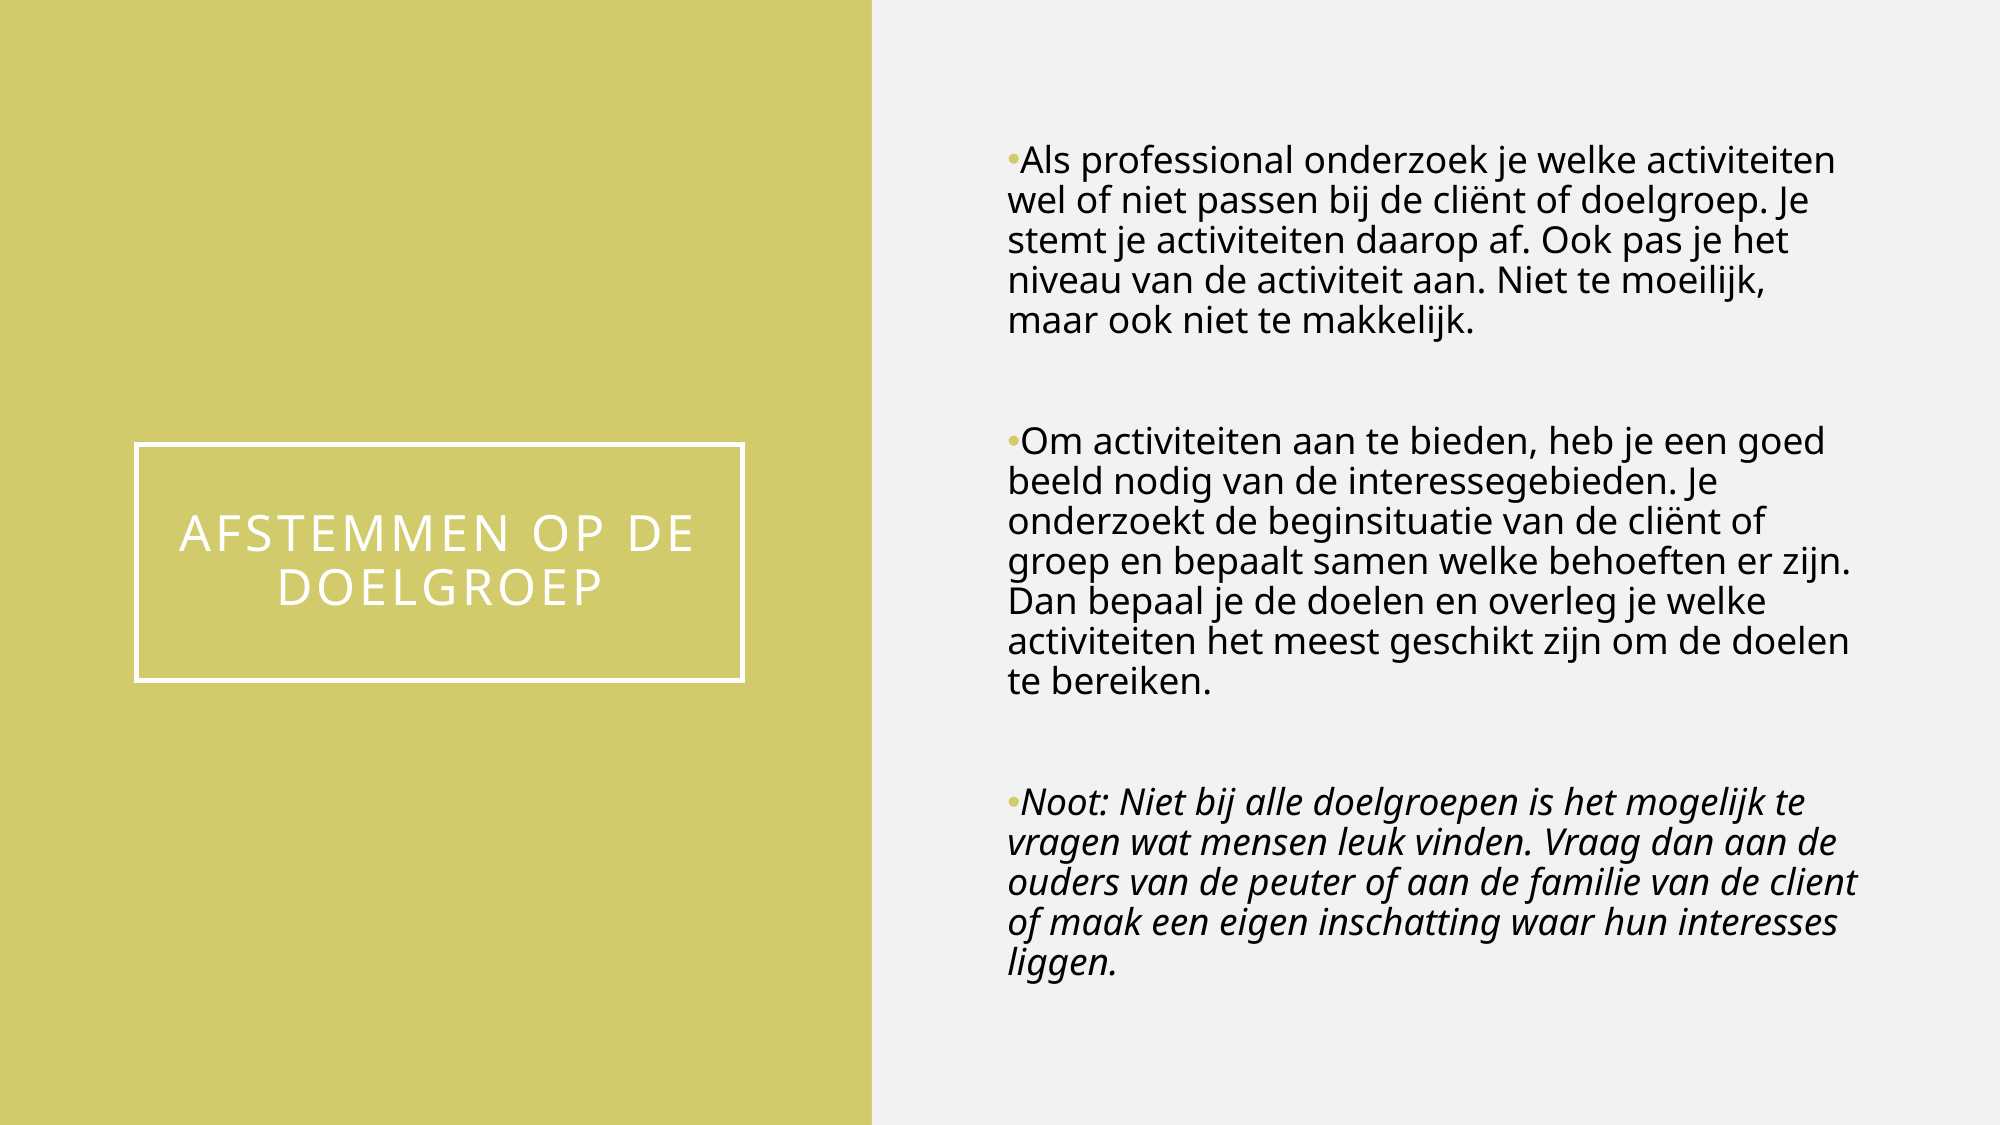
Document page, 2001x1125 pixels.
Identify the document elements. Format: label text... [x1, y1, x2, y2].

title Afstemmen op de doelgroep [134, 442, 745, 683]
text_box [871, 0, 2000, 1125]
text_box Als professional onderzoek je welke activiteiten wel of niet passen bij de cliënt of doelgroep. Je stemt je activiteiten daarop af. Ook pas je het niveau van de activiteit aan. Niet te moeilijk, maar ook niet te makkelijk. Om activiteiten aan te bieden, heb je een goed beeld nodig van de interessegebieden. Je onderzoekt de beginsituatie van de cliënt of groep en bepaalt samen welke behoeften er zijn. Dan bepaal je de doelen en overleg je welke activiteiten het meest geschikt zijn om de doelen te bereiken. Noot: Niet bij alle doelgroepen is het mogelijk te vragen wat mensen leuk vinden. Vraag dan aan de ouders van de peuter of aan de familie van de client of maak een eigen inschatting waar hun interesses liggen. [992, 131, 1880, 994]
